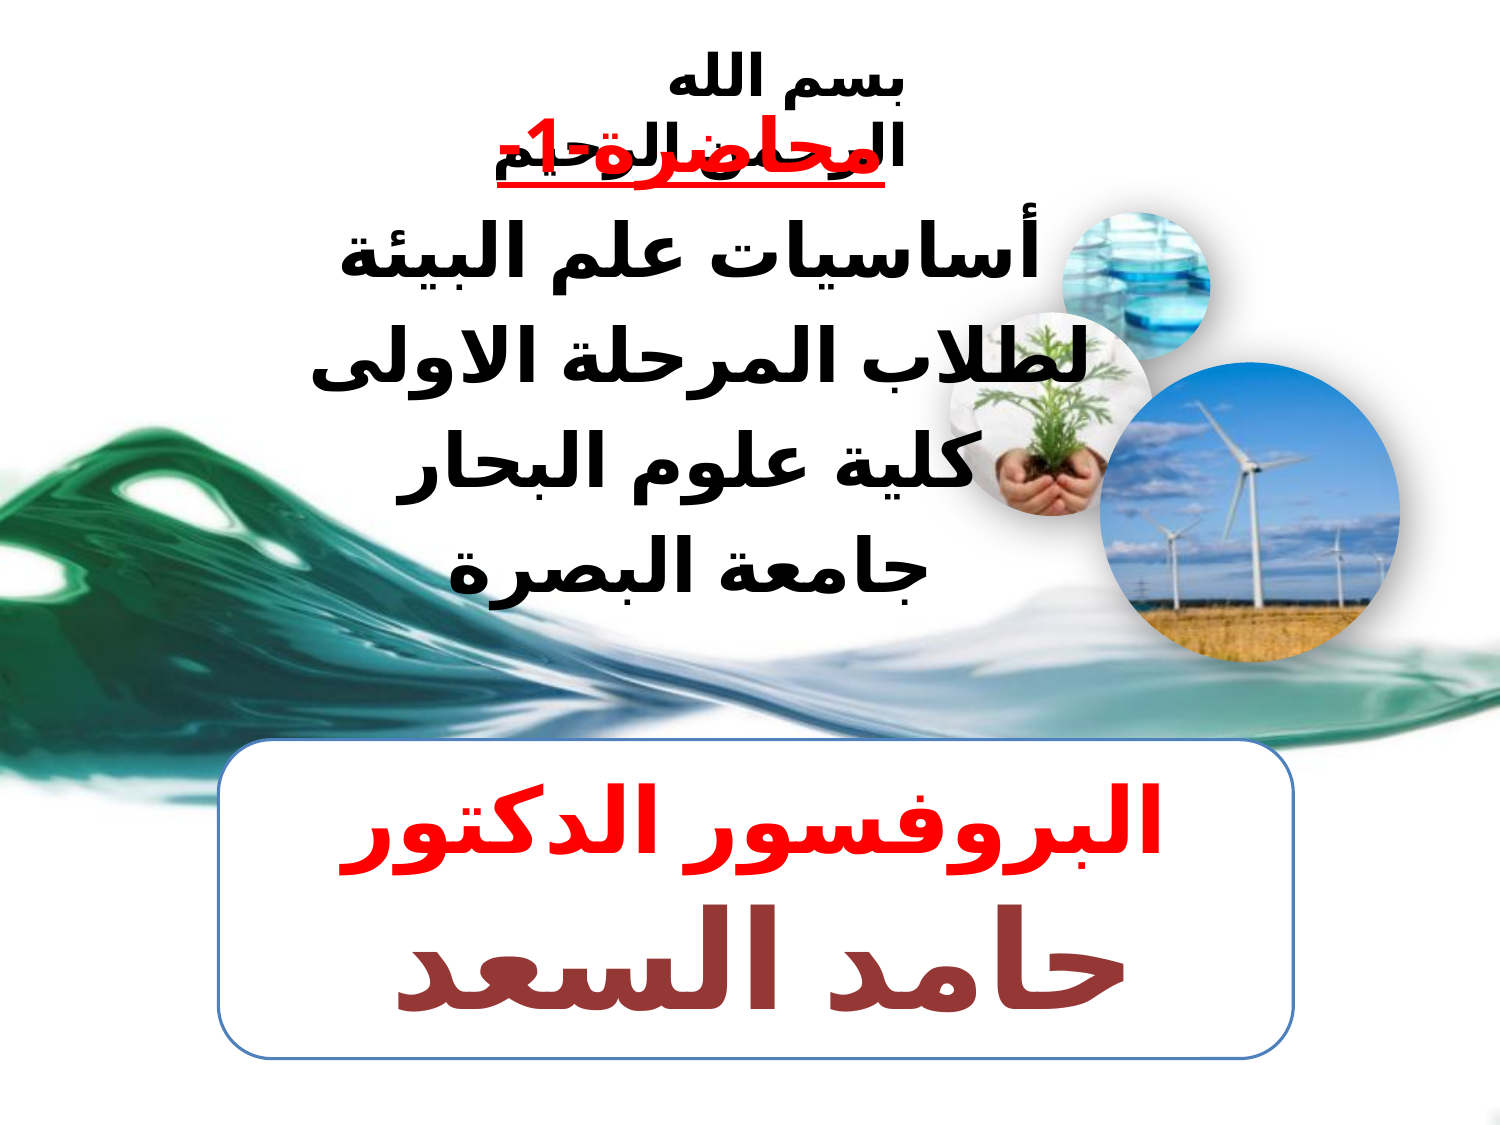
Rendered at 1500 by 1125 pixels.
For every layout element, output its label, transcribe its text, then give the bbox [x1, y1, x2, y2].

text_box البروفسور الدكتور حامد السعد [216, 738, 1295, 1061]
title بسم الله الرحمن الرحيم [442, 30, 924, 90]
picture [0, 120, 1500, 1125]
subtitle محاضرة-1- أساسيات علم البيئة لطلاب المرحلة الاولى كلية علوم البحار جامعة البصرة [194, 90, 1188, 657]
